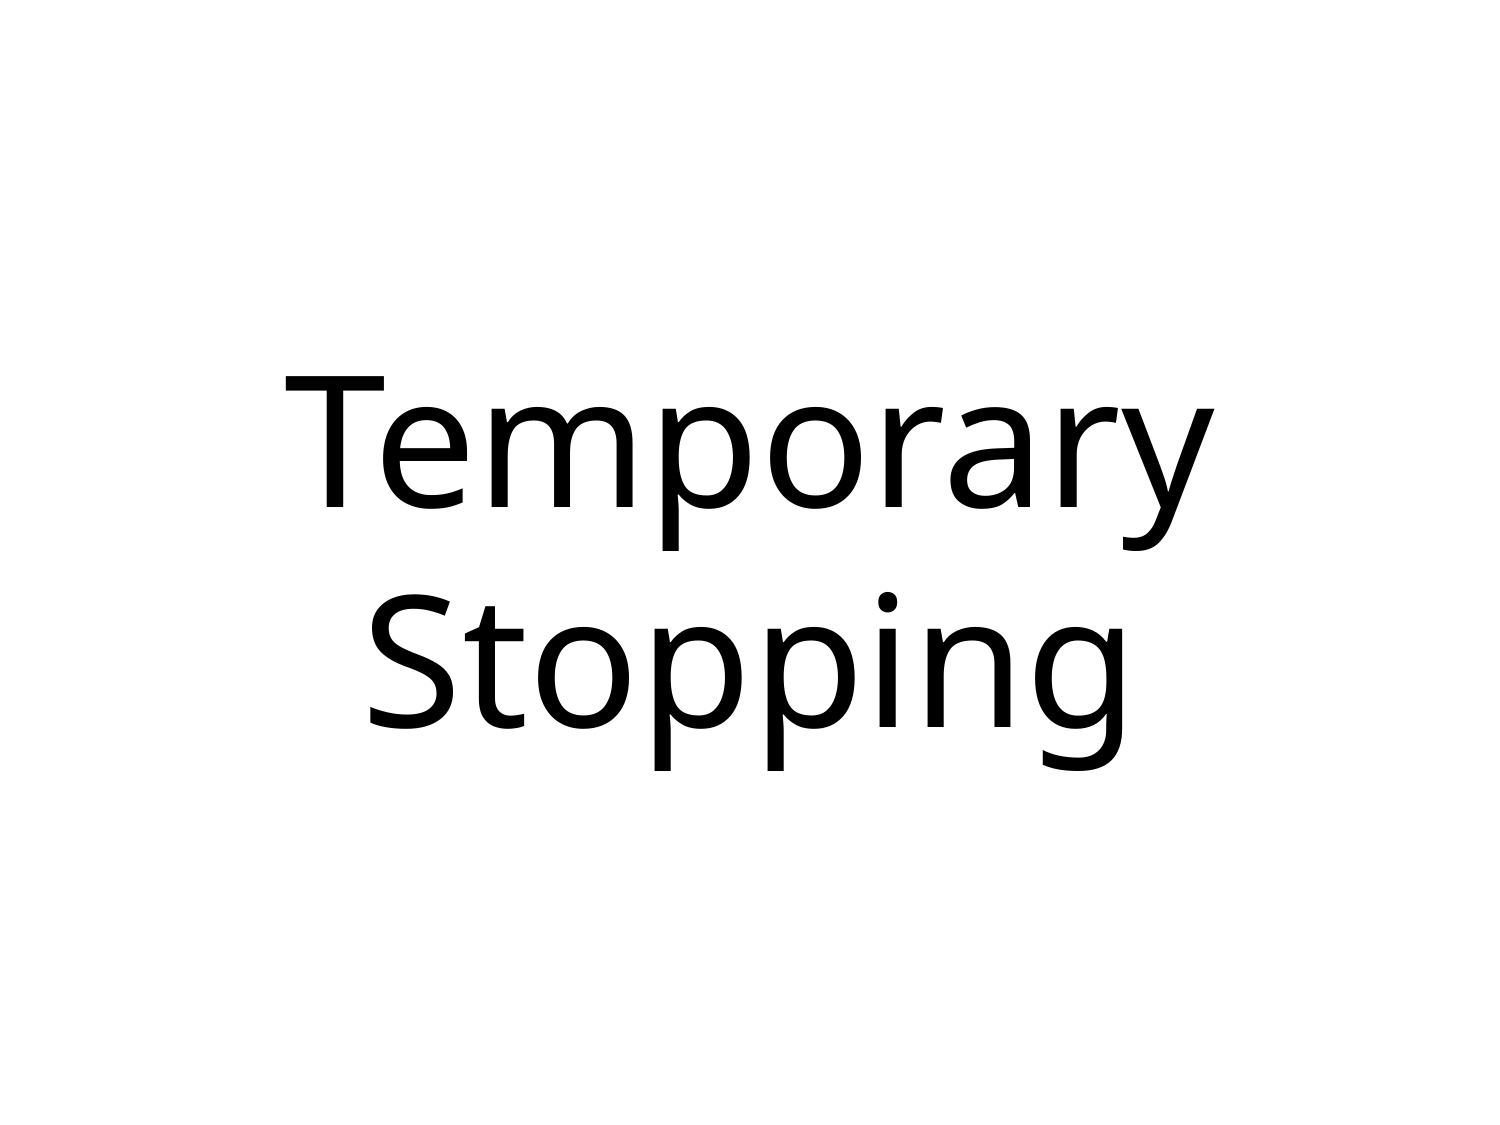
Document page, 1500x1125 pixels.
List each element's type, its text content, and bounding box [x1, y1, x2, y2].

title Temporary Stopping [0, 450, 1500, 638]
